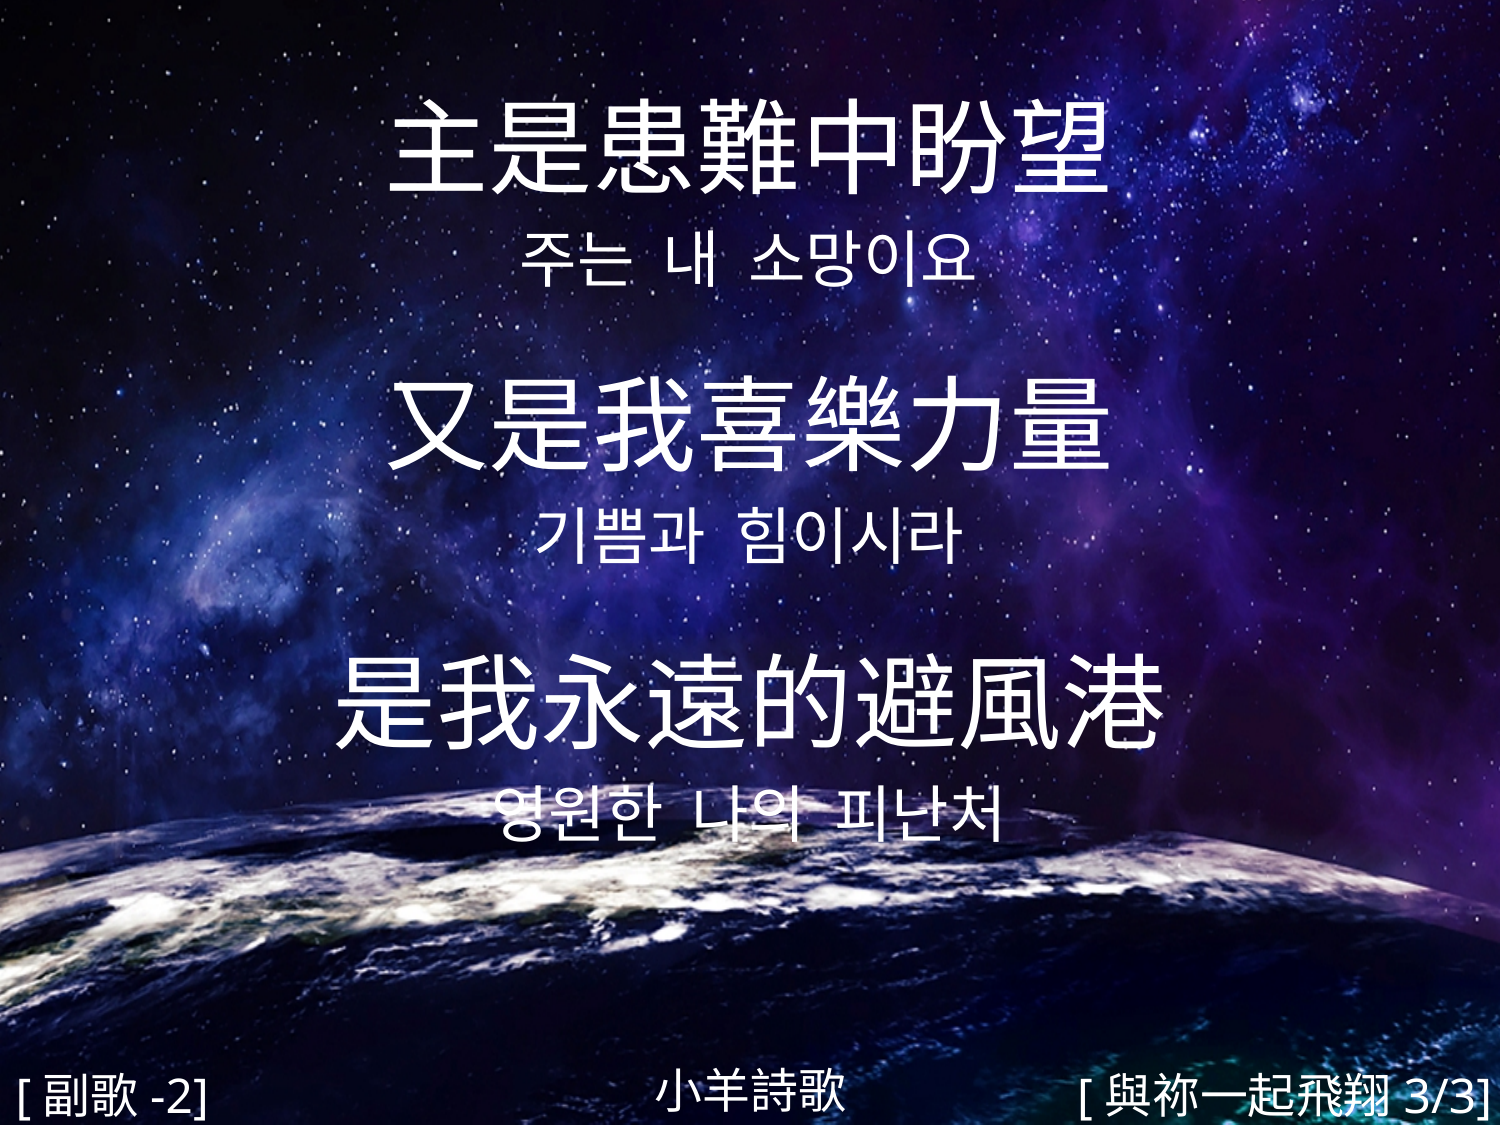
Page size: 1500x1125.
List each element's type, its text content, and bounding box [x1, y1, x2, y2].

text_box [副歌-2] [0, 1058, 271, 1125]
title [0, 700, 1494, 710]
text_box [與祢一起飛翔3/3] [868, 1058, 1500, 1125]
subtitle 小羊詩歌 [0, 1053, 1500, 1125]
text_box 主是患難中盼望 주는 내 소망이요 又是我喜樂力量 기쁨과 힘이시라 是我永遠的避風港 영원한 나의 피난처 [0, 0, 1500, 700]
picture [0, 700, 1500, 1053]
